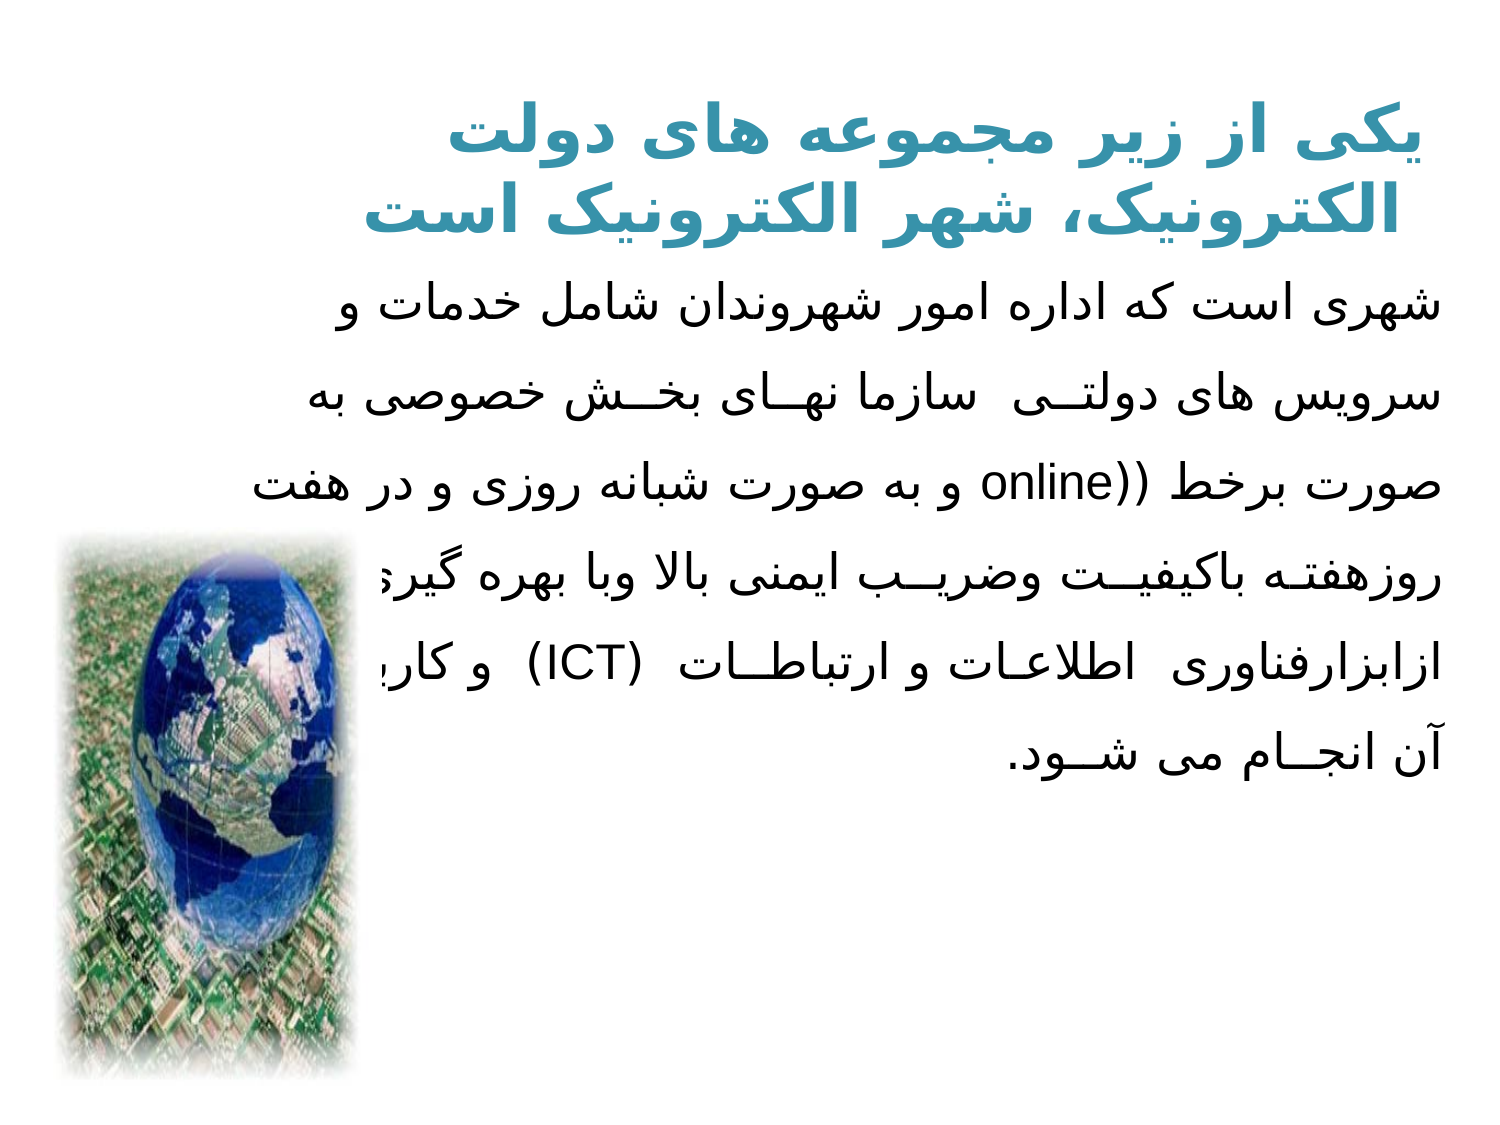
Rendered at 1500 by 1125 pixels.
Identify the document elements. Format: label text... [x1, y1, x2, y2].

picture [52, 527, 382, 1086]
text_box شهری است كه اداره امور شهروندان شامل خدمات و سرویس های دولتــی سازما نهــای بخــش خصوصی به صورت برخط ((online و به صورت شبانه روزی و در هفت روزهفتـه باكیفیــت وضریــب ایمنی بالا وبا بهره گیری ازابزارفناوری اطلاعـات و ارتباطــات (ICT) و كاربردهای آن انجــام می شــود. [171, 231, 1459, 787]
text_box یکی از زیر مجموعه های دولت الکترونیک، شهر الکترونیک است [88, 78, 1441, 333]
